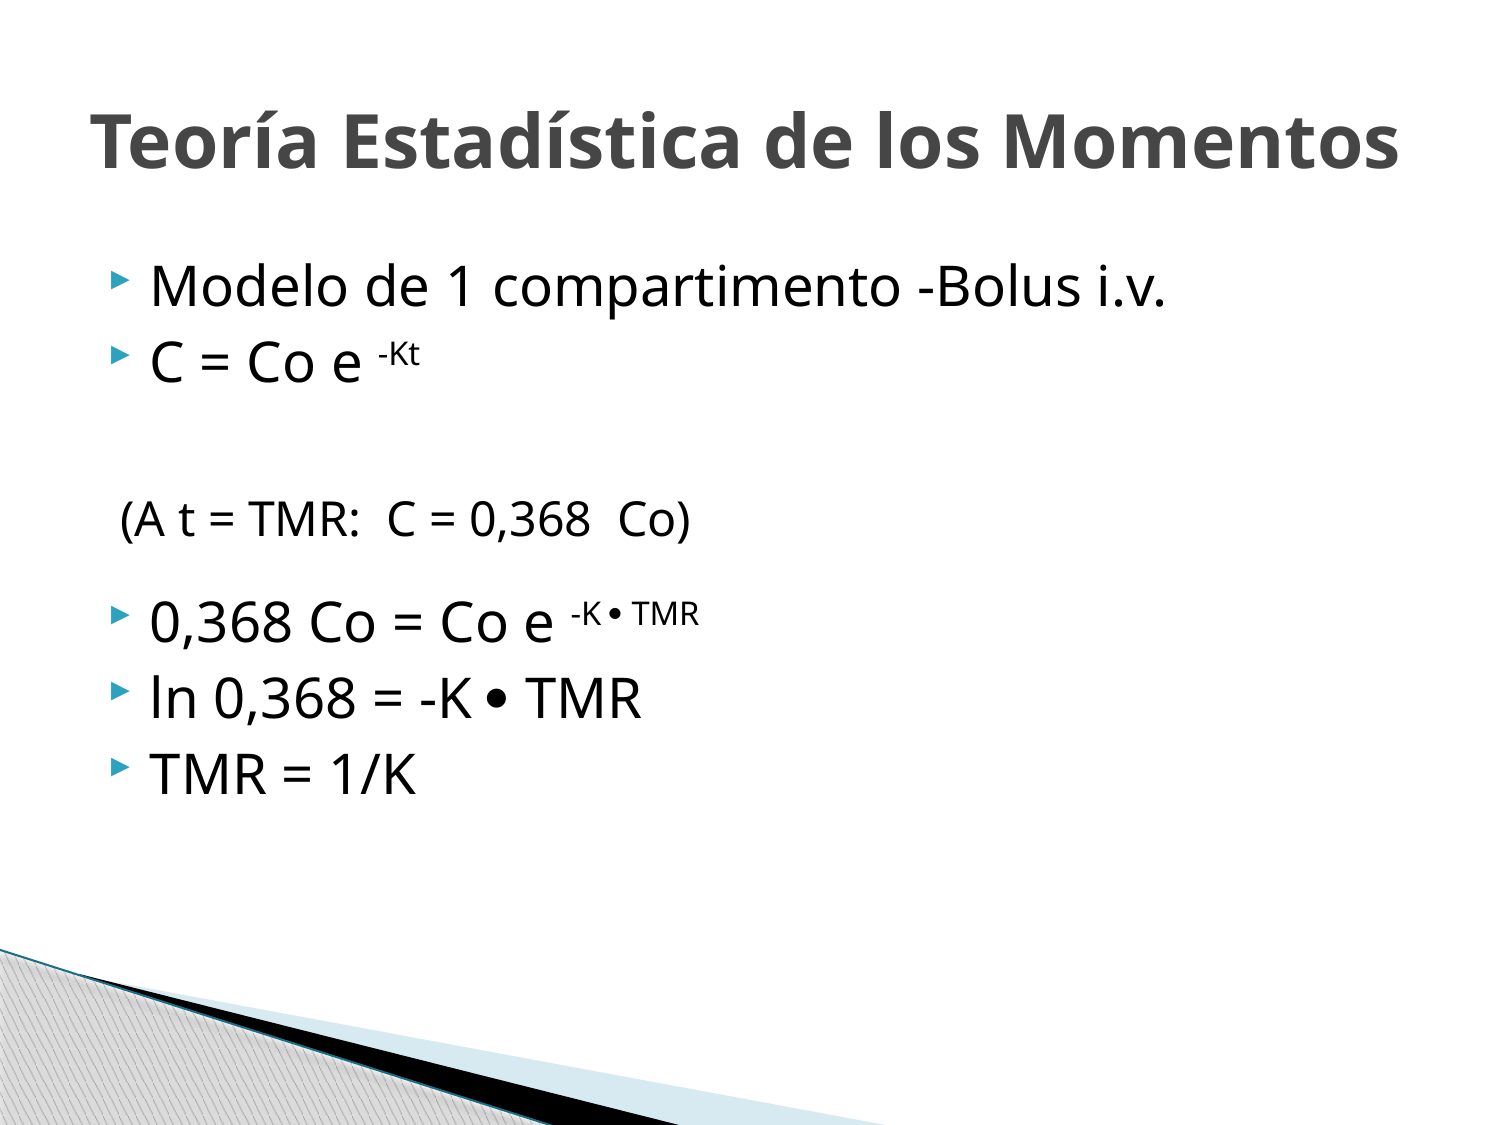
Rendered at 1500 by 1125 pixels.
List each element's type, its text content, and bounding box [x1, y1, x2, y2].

list Modelo de 1 compartimento -Bolus i.v. C = Co e -Kt (A t = TMR: C = 0,368 Co) 0,368 Co = Co e -K  TMR ln 0,368 = -K  TMR TMR = 1/K [74, 242, 1426, 986]
title Teoría Estadística de los Momentos [75, 45, 1425, 233]
